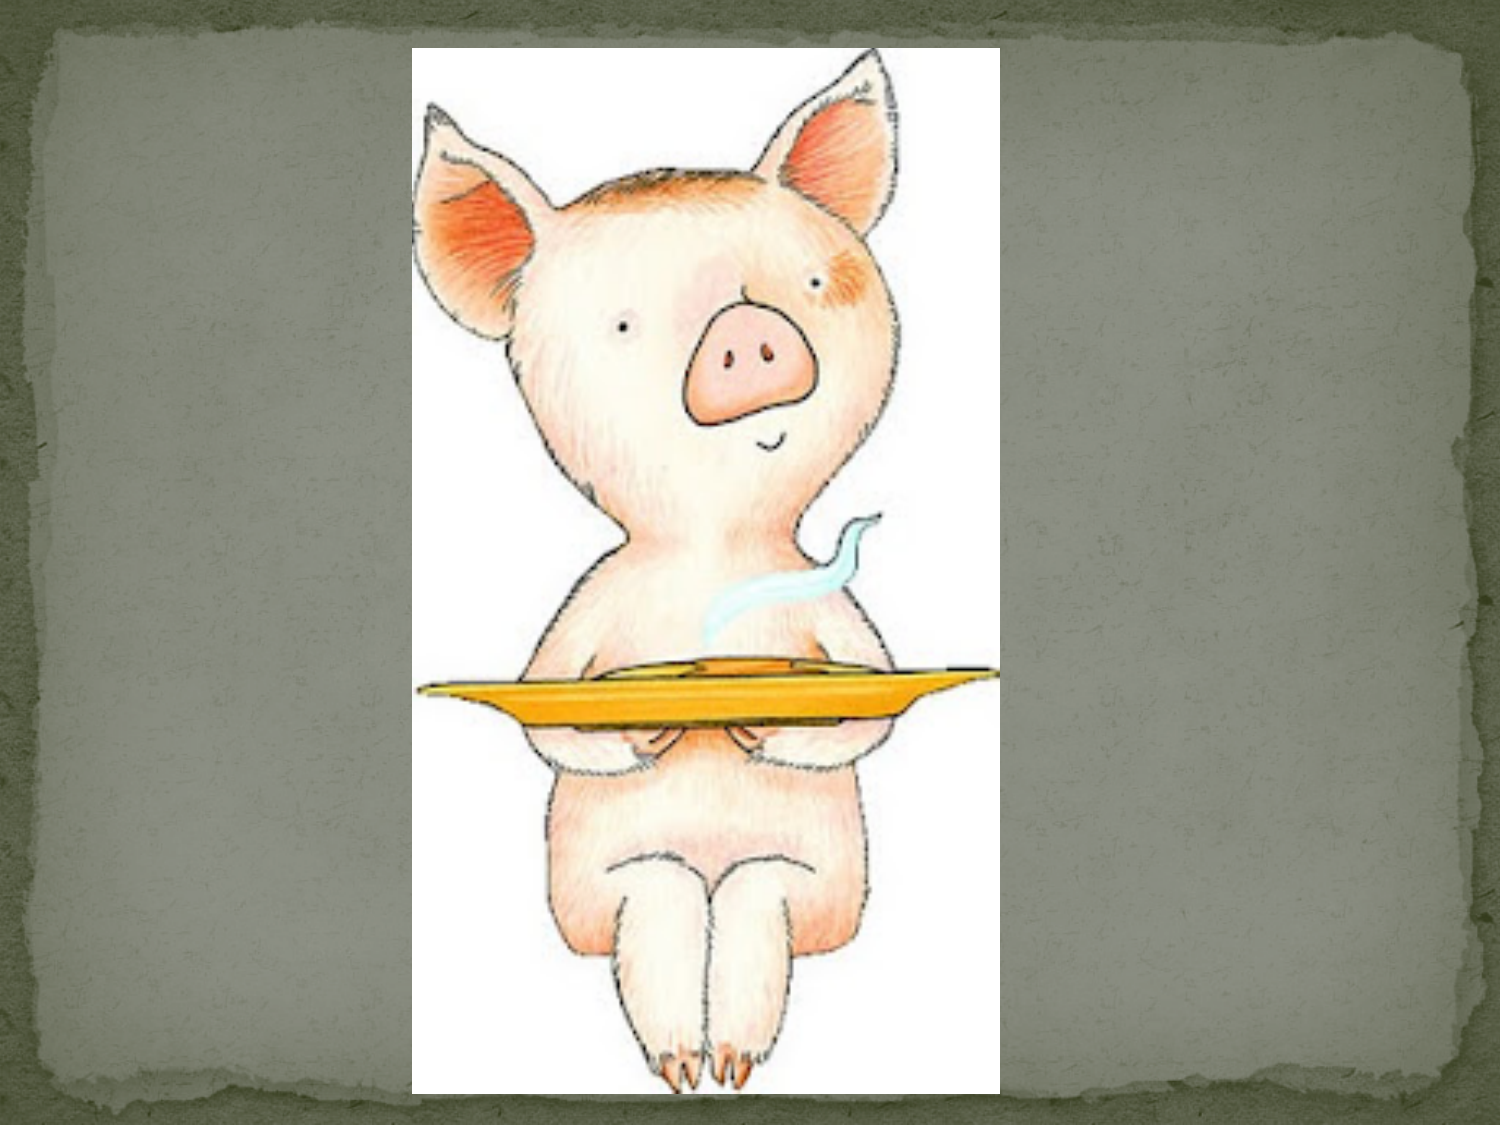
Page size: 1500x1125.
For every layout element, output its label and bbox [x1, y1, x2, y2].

list [414, 50, 998, 1092]
